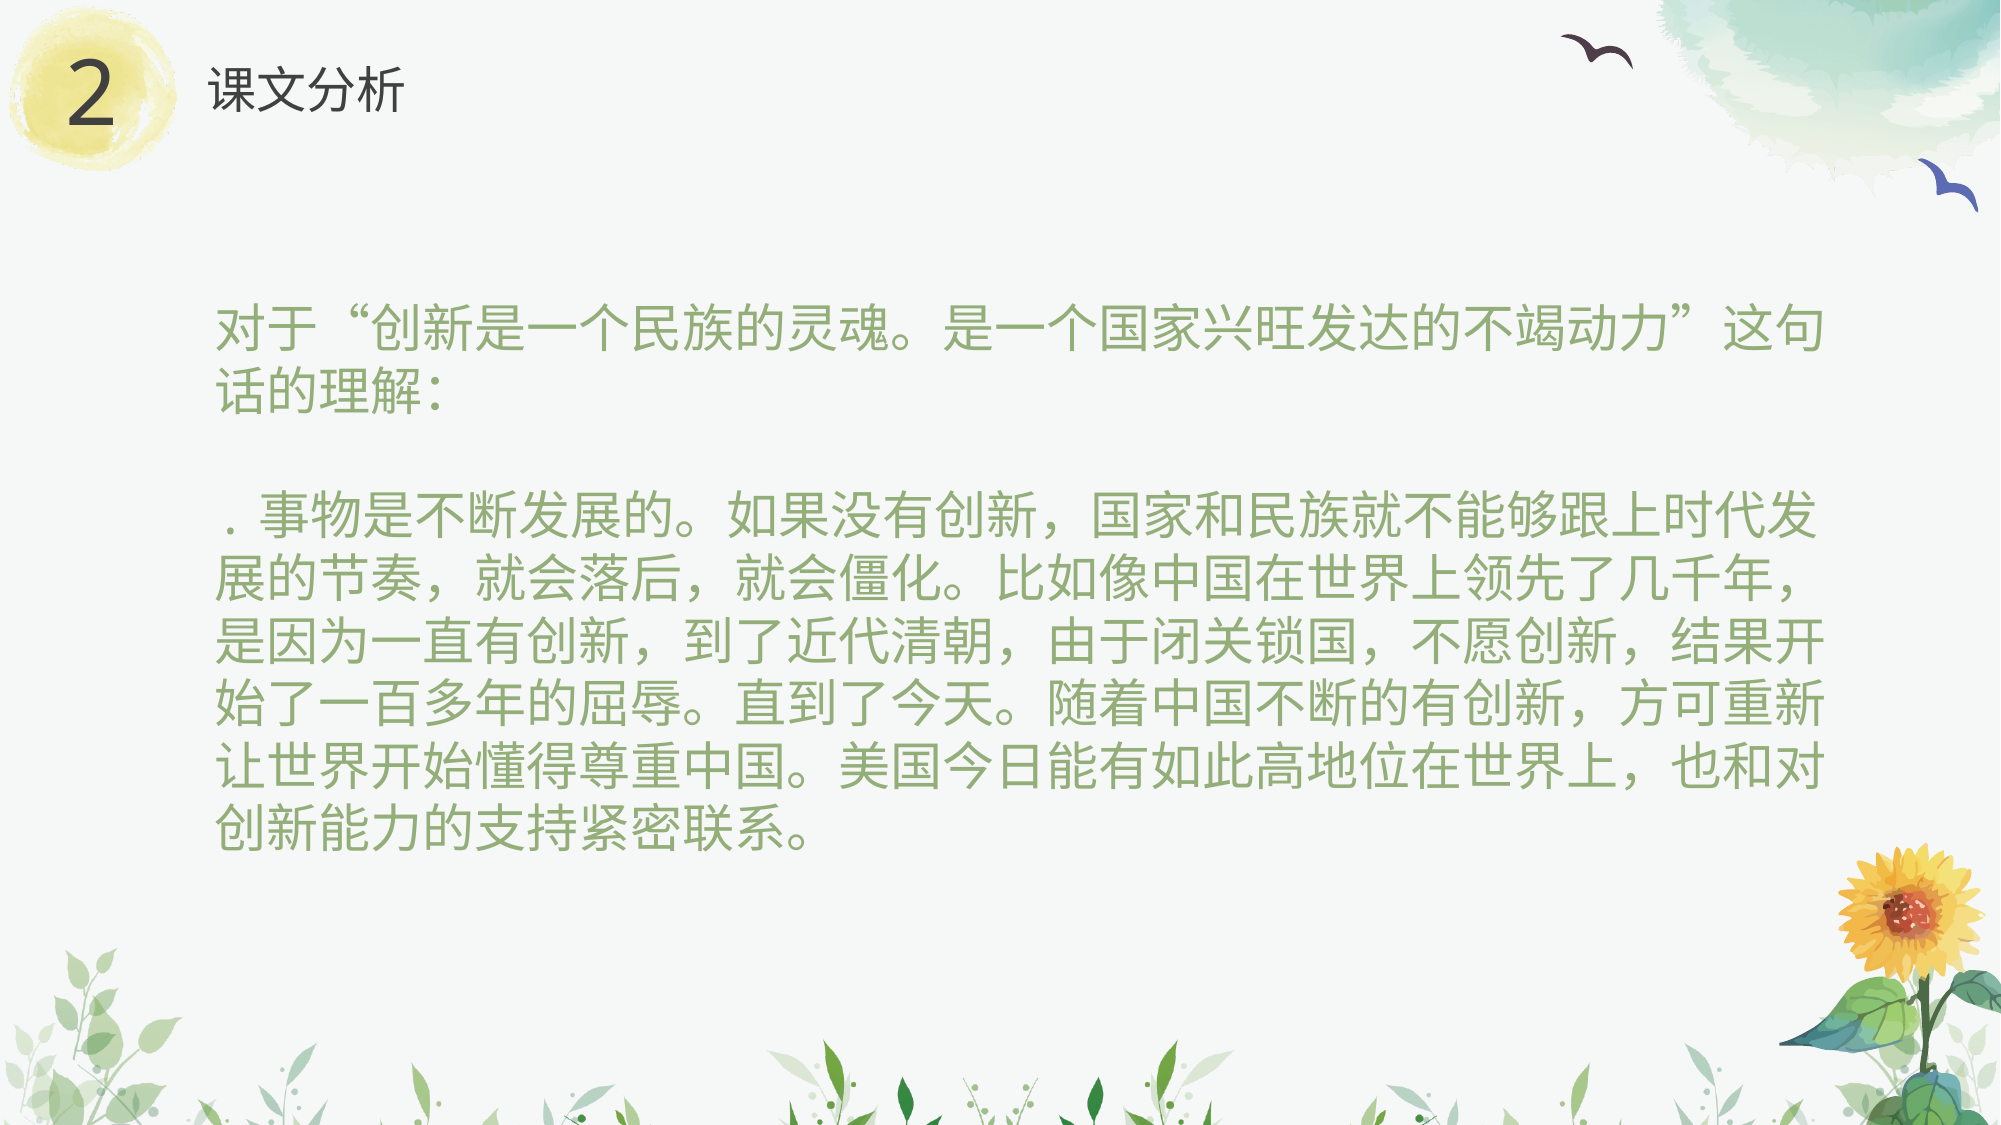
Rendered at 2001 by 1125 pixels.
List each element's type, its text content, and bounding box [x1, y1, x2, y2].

text_box [1560, 34, 1632, 69]
picture [8, 4, 177, 171]
text_box 对于“创新是一个民族的灵魂。是一个国家兴旺发达的不竭动力”这句话的理解： .事物是不断发展的。如果没有创新，国家和民族就不能够跟上时代发展的节奏，就会落后，就会僵化。比如像中国在世界上领先了几千年，是因为一直有创新，到了近代清朝，由于闭关锁国，不愿创新，结果开始了一百多年的屈辱。直到了今天。随着中国不断的有创新，方可重新让世界开始懂得尊重中国。美国今日能有如此高地位在世界上，也和对创新能力的支持紧密联系。 [200, 288, 1848, 866]
text_box [1966, 198, 1979, 213]
text_box 课文分析 [191, 51, 755, 127]
picture [0, 842, 2001, 1125]
picture [1632, 0, 2000, 198]
